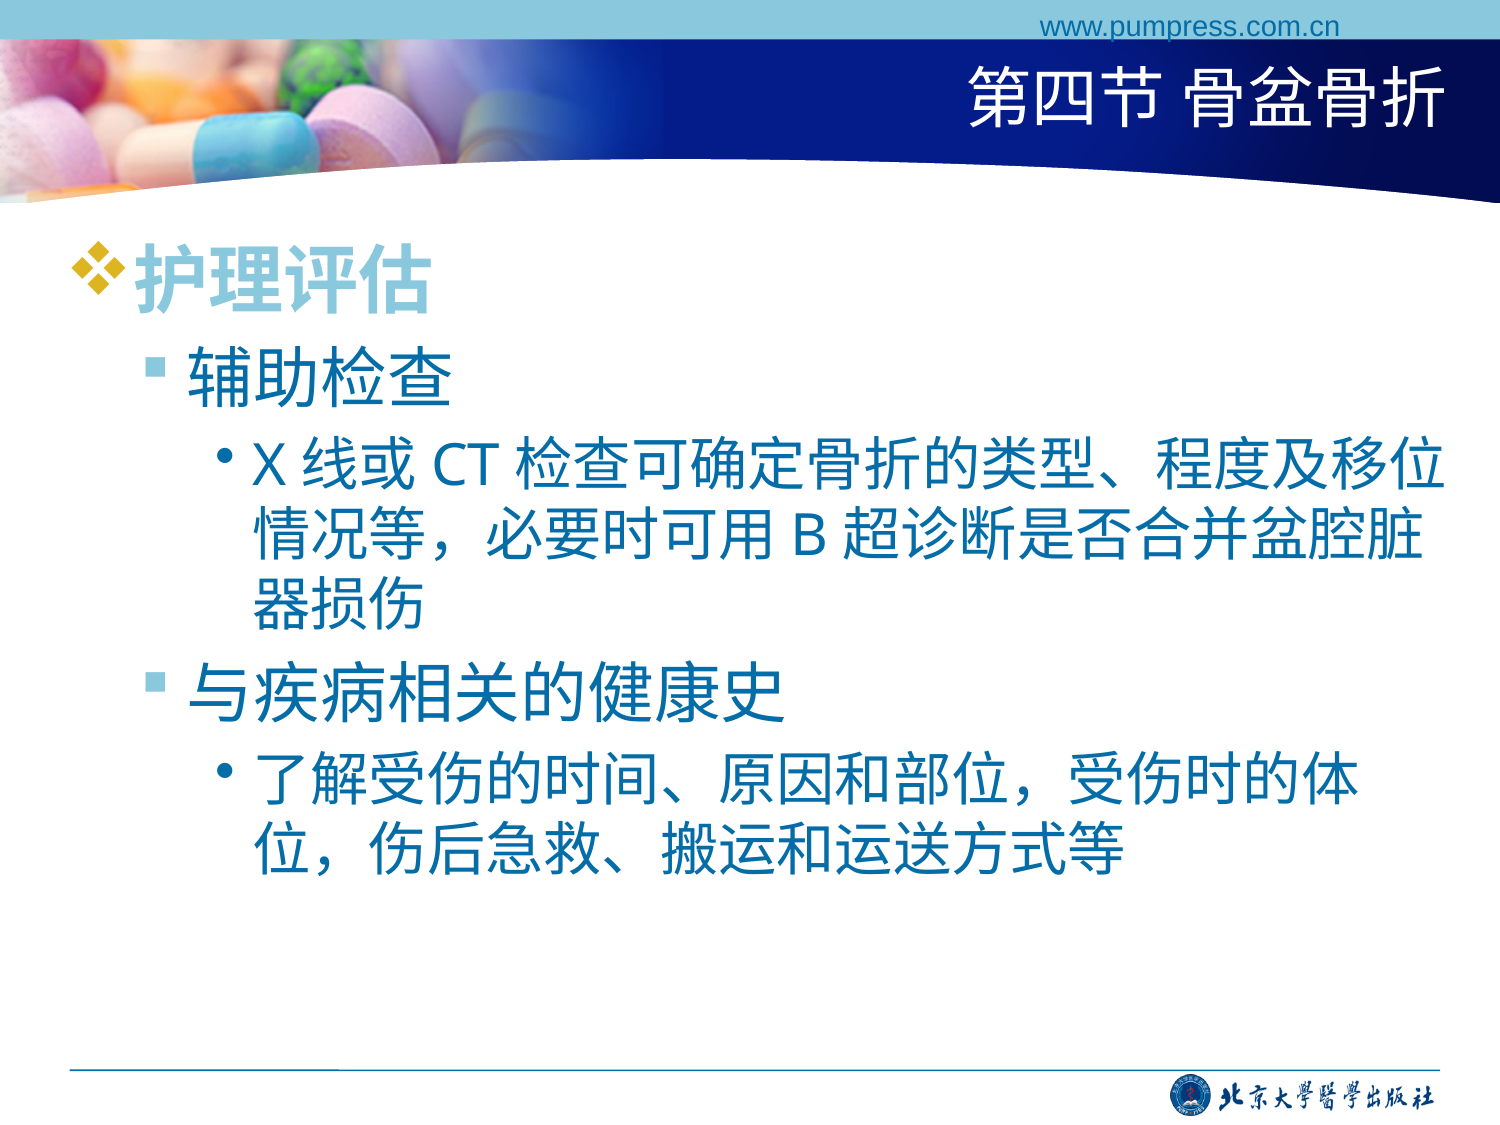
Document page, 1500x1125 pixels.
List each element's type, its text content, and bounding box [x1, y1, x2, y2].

picture [0, 40, 1500, 203]
list 护理评估 辅助检查 X线或CT检查可确定骨折的类型、程度及移位情况等，必要时可用B超诊断是否合并盆腔脏器损伤 与疾病相关的健康史 了解受伤的时间、原因和部位，受伤时的体位，伤后急救、搬运和运送方式等 [49, 224, 1463, 1026]
title 第四节 骨盆骨折 [137, 49, 1463, 143]
picture [1170, 1074, 1436, 1118]
slide_number www.pumpress.com.cn [1025, 0, 1463, 38]
